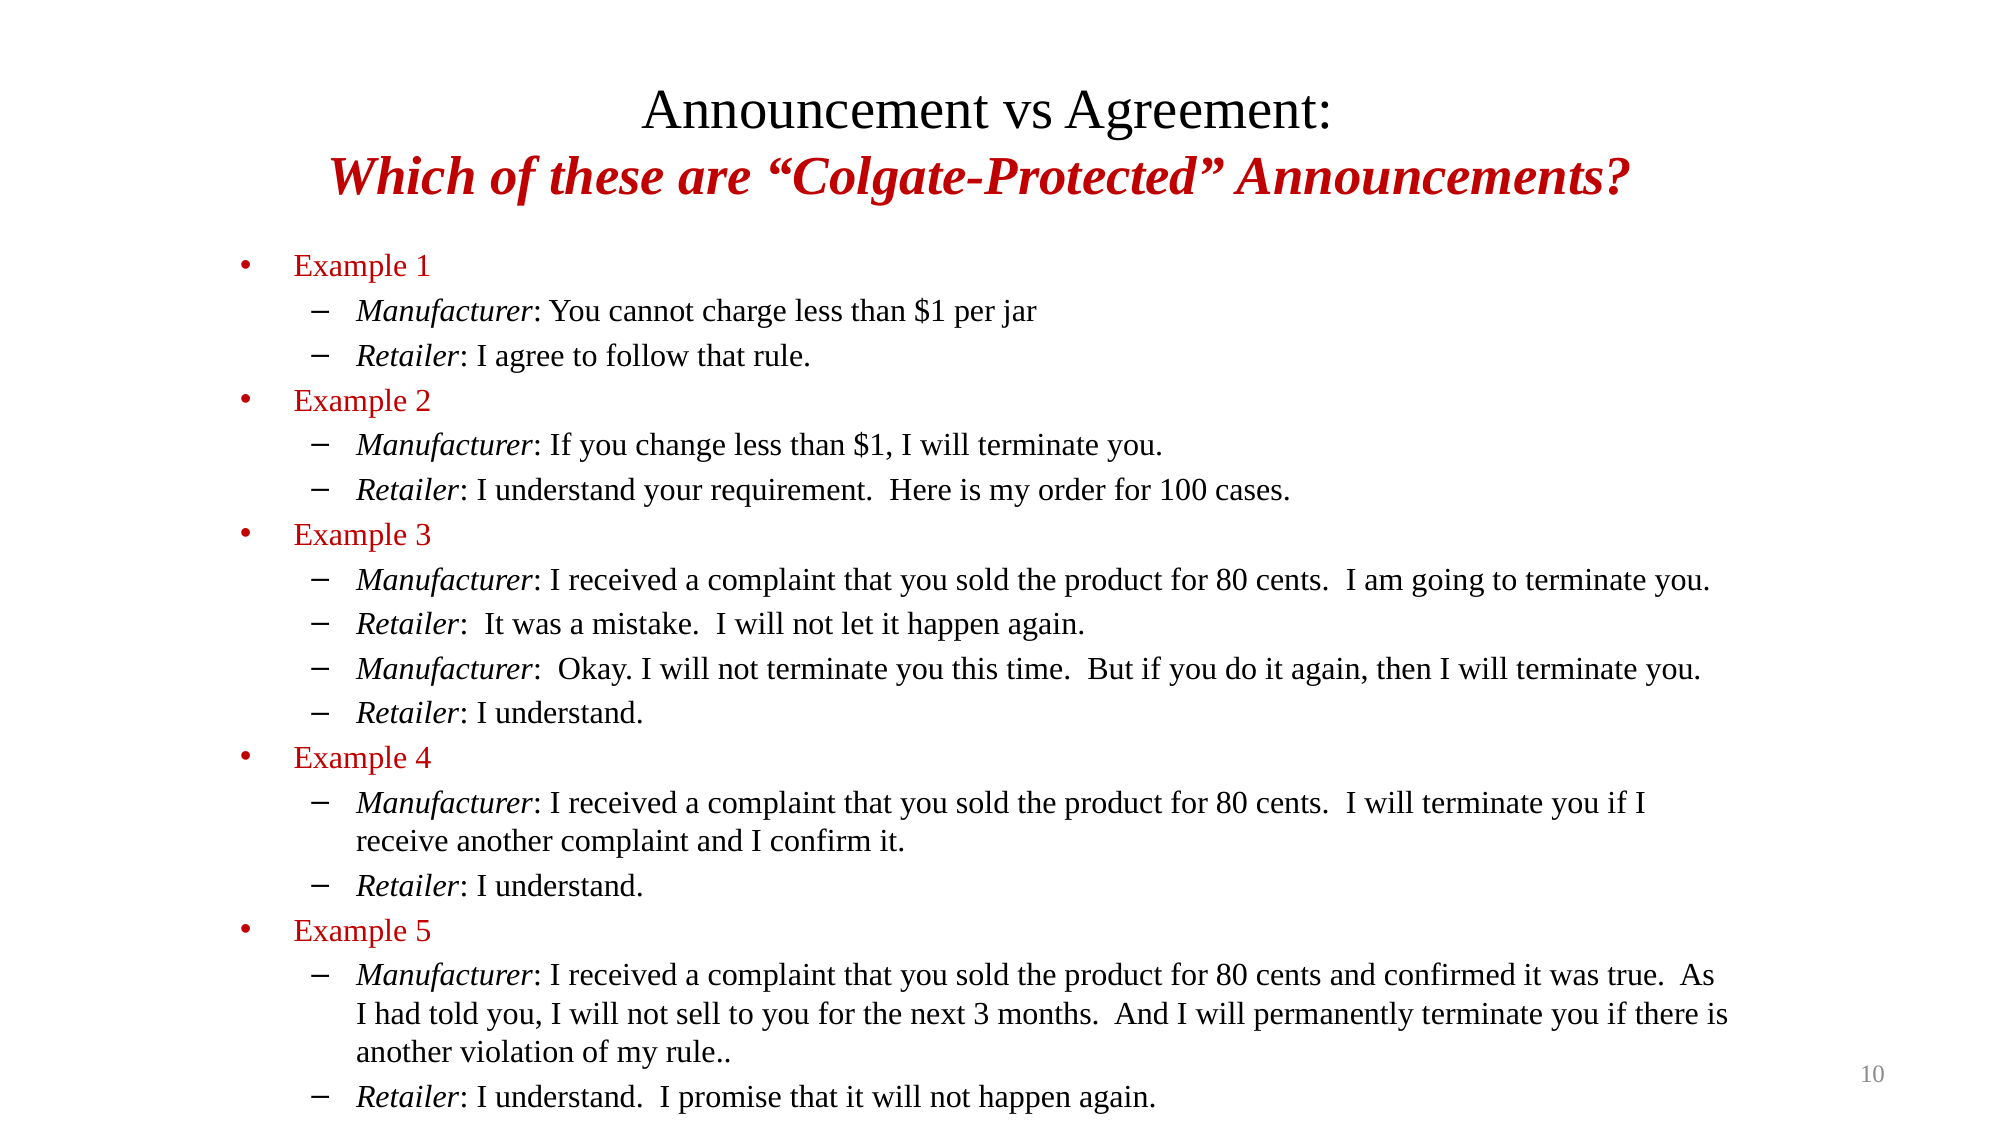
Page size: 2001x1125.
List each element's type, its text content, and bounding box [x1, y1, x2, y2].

slide_number 10 [1433, 1042, 1900, 1103]
list Example 1 Manufacturer: You cannot charge less than $1 per jar Retailer: I agree to follow that rule. Example 2 Manufacturer: If you change less than $1, I will terminate you. Retailer: I understand your requirement. Here is my order for 100 cases. Example 3 Manufacturer: I received a complaint that you sold the product for 80 cents. I am going to terminate you. Retailer: It was a mistake. I will not let it happen again. Manufacturer: Okay. I will not terminate you this time. But if you do it again, then I will terminate you. Retailer: I understand. Example 4 Manufacturer: I received a complaint that you sold the product for 80 cents. I will terminate you if I receive another complaint and I confirm it. Retailer: I understand. Example 5 Manufacturer: I received a complaint that you sold the product for 80 cents and confirmed it was true. As I had told you, I will not sell to you for the next 3 months. And I will permanently terminate you if there is another violation of my rule.. Retailer: I understand. I promise that it will not happen again. [225, 237, 1750, 1125]
title Announcement vs Agreement: Which of these are “Colgate-Protected” Announcements? [249, 45, 1725, 233]
